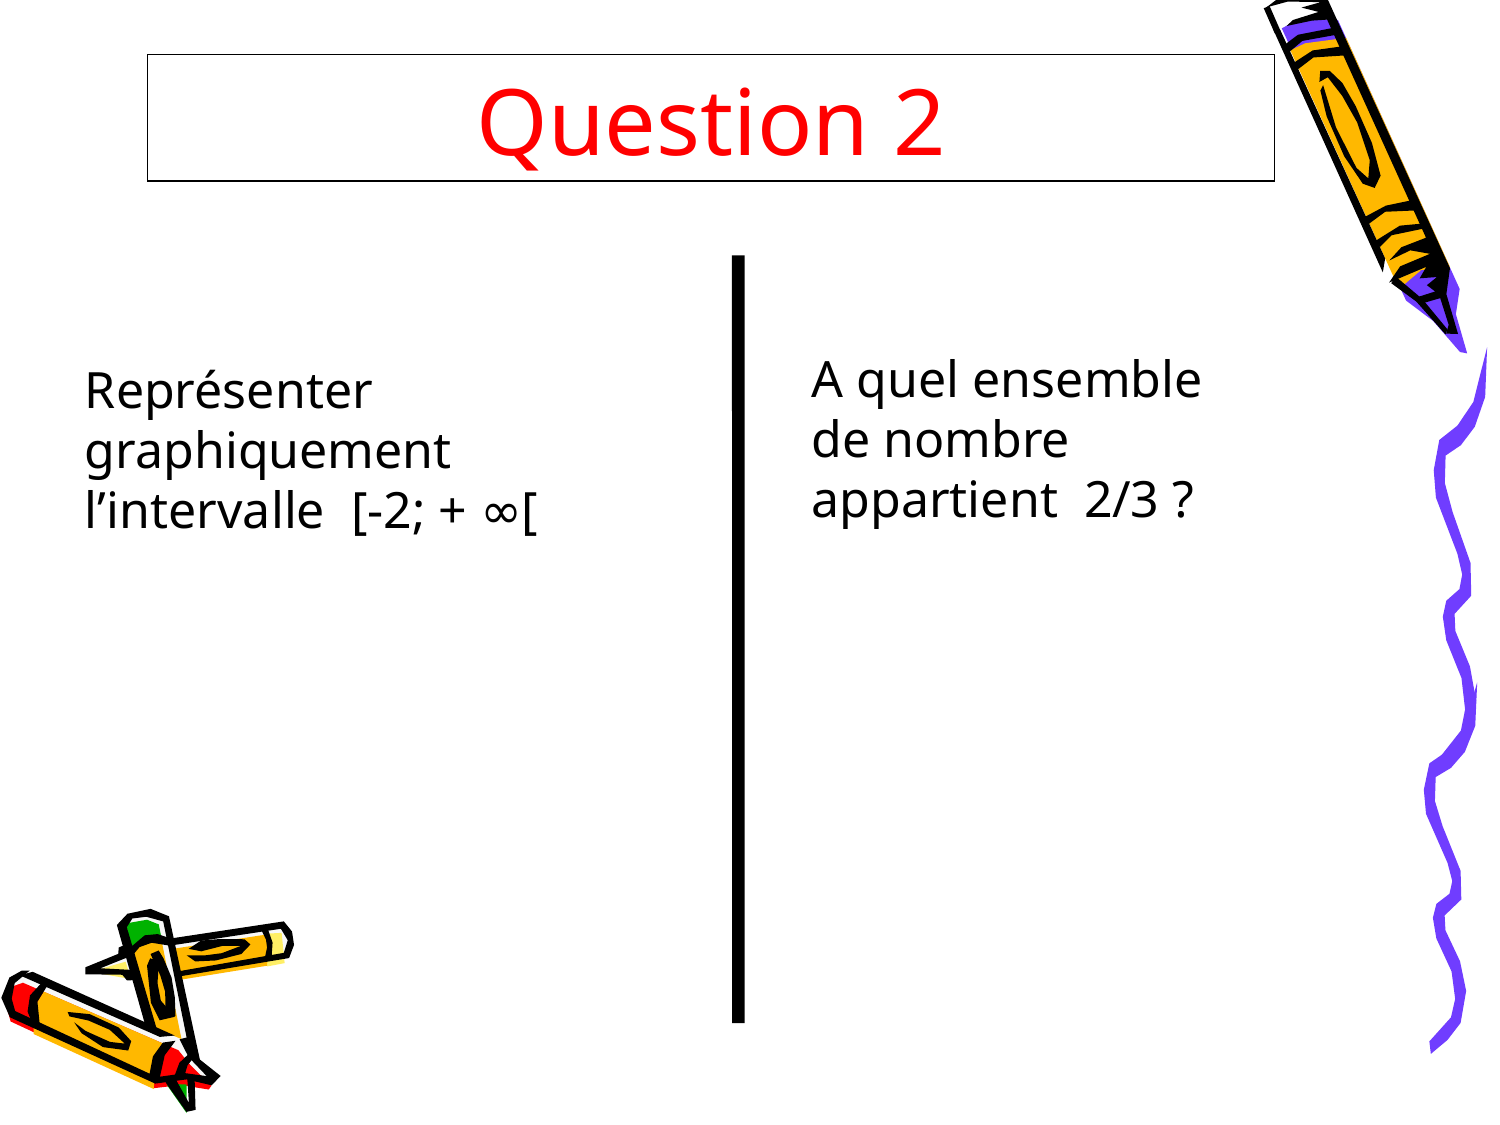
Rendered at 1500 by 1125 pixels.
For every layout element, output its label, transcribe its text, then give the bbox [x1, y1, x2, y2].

title Question 2 [147, 54, 1275, 182]
text_box A quel ensemble de nombre appartient 2/3 ? [796, 339, 1289, 535]
text_box Représenter graphiquement l’intervalle [-2; + ∞[ [70, 351, 633, 607]
